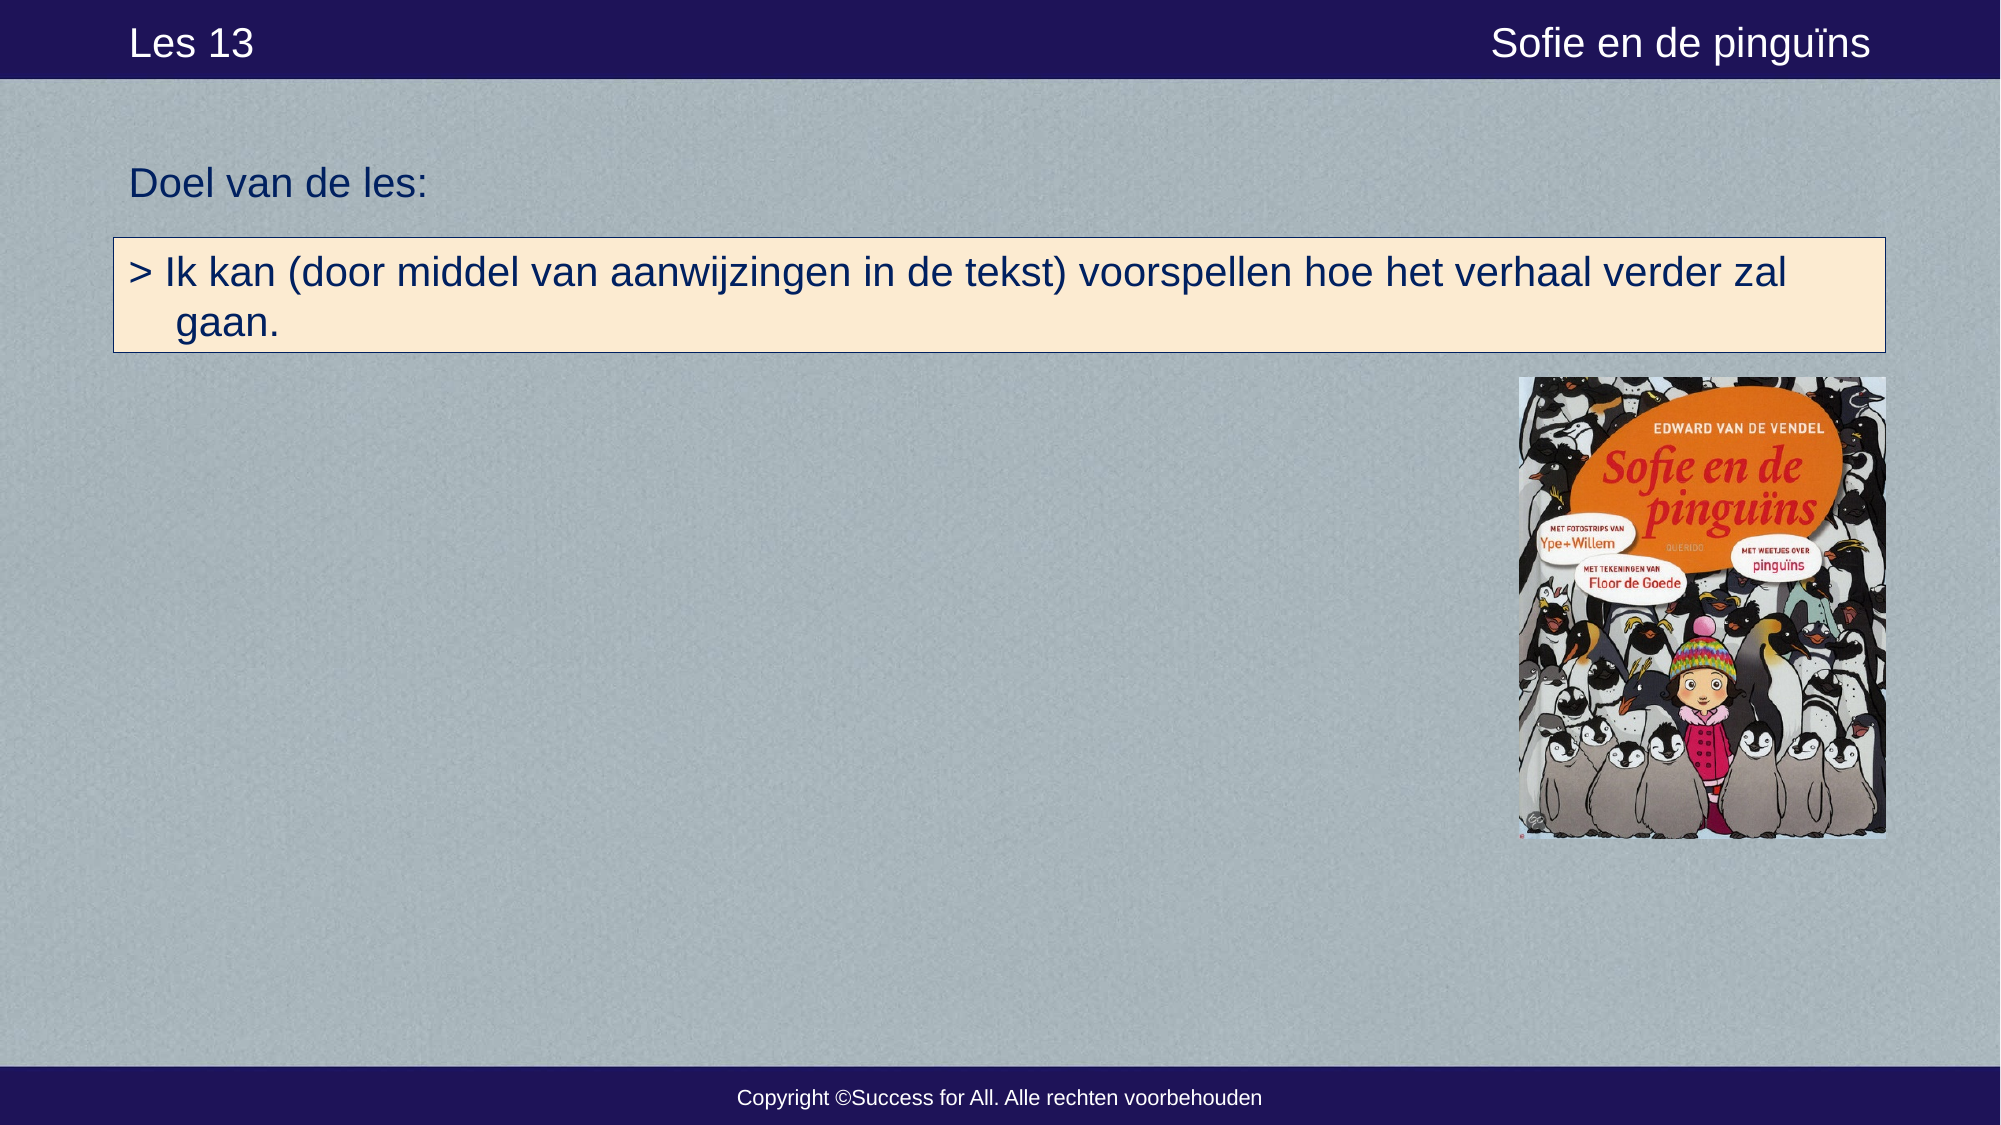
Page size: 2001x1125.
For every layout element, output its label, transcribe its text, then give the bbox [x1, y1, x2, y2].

text_box Sofie en de pinguïns [999, 8, 1886, 73]
text_box > Ik kan (door middel van aanwijzingen in de tekst) voorspellen hoe het verhaal verder zal gaan. [113, 237, 1886, 353]
text_box Copyright ©Success for All. Alle rechten voorbehouden [0, 1076, 2000, 1125]
picture [0, 0, 2001, 1125]
text_box Les 13 [114, 8, 354, 73]
text_box Doel van de les: [113, 148, 1635, 214]
